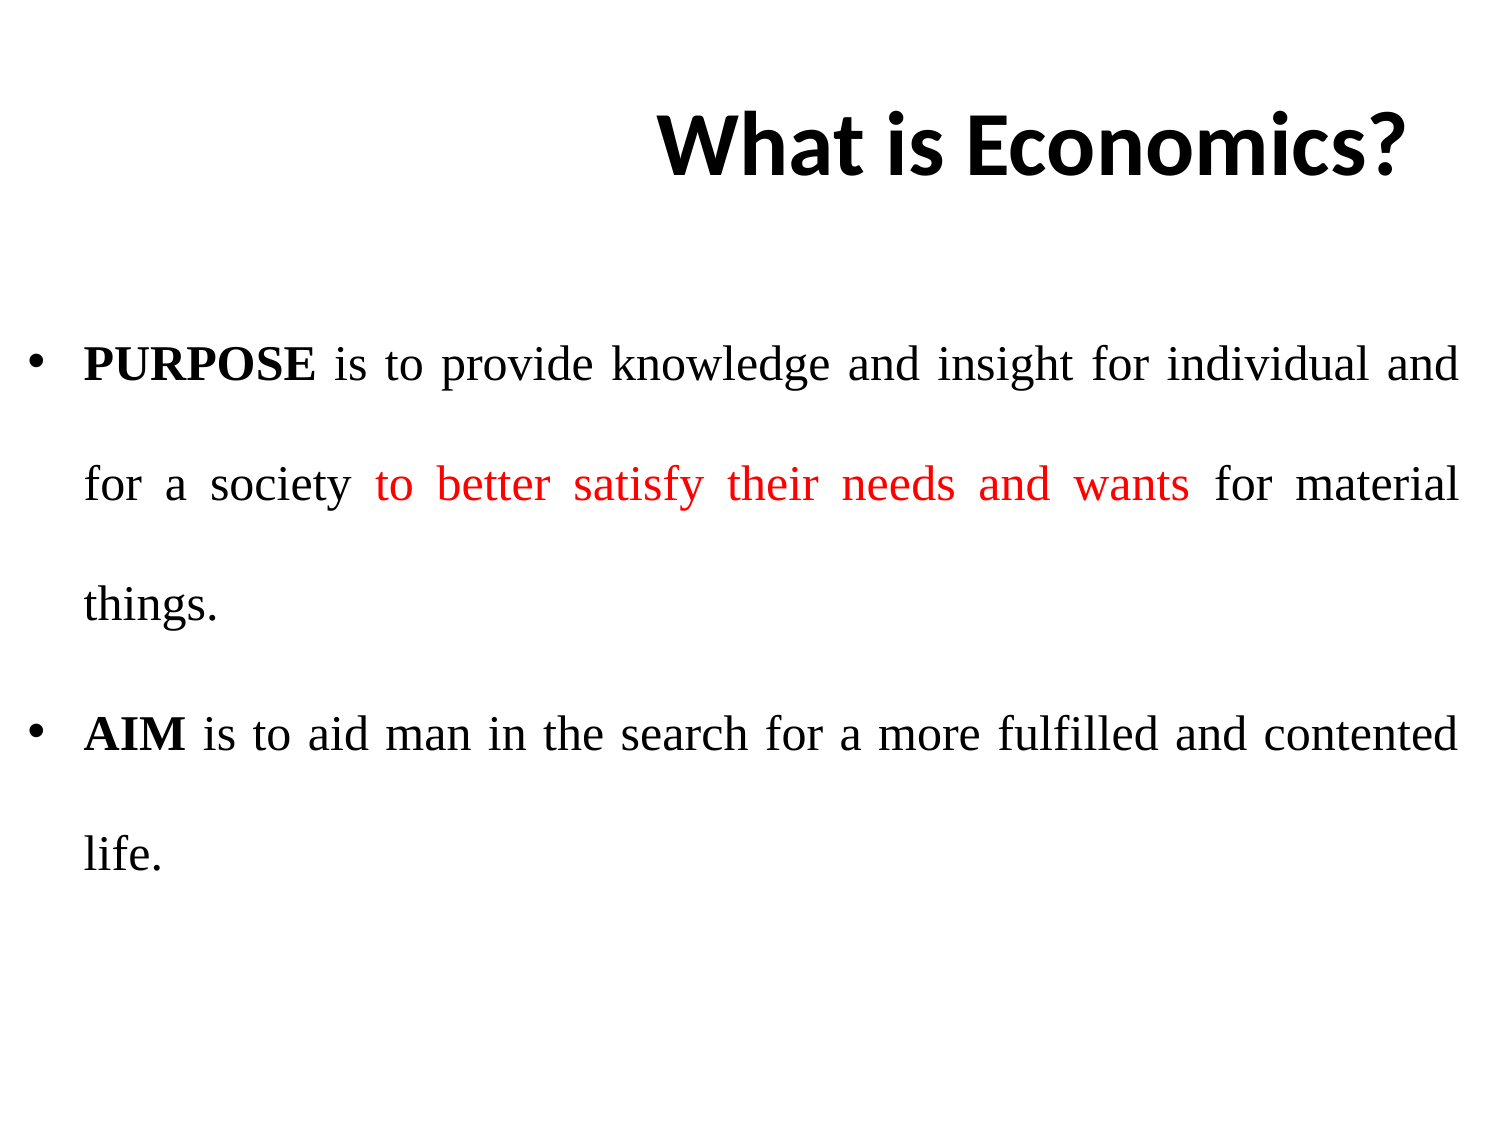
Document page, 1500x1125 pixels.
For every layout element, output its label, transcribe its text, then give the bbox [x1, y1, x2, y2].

title What is Economics? [75, 45, 1425, 233]
list PURPOSE is to provide knowledge and insight for individual and for a society to better satisfy their needs and wants for material things. AIM is to aid man in the search for a more fulfilled and contented life. [12, 262, 1475, 1005]
